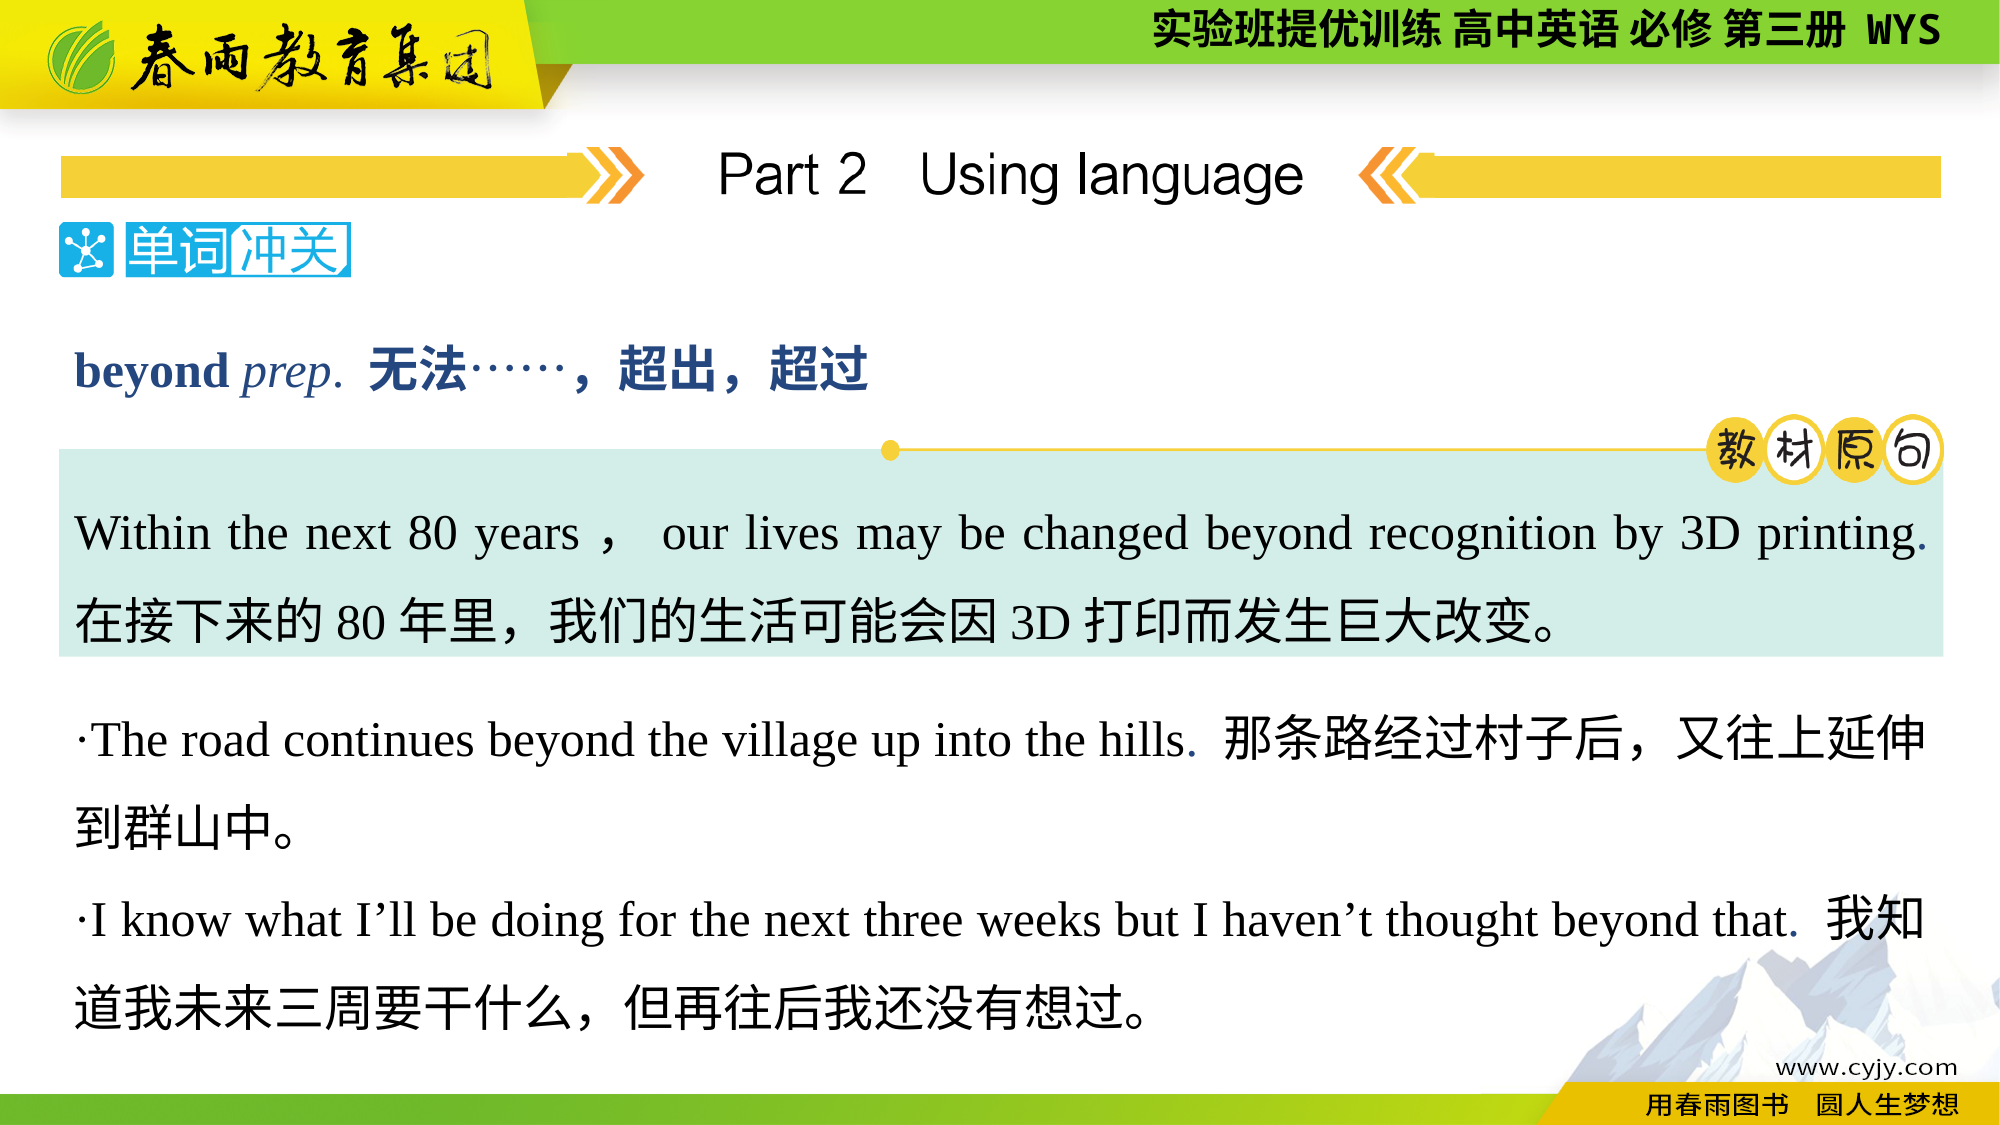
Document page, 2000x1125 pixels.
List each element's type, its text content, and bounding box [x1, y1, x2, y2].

text_box ·The road continues beyond the village up into the hills. 那条路经过村子后，又往上延伸到群山中。 ·I know what I’ll be doing for the next three weeks but I haven’t thought beyond that. 我知道我未来三周要干什么，但再往后我还没有想过。 [59, 668, 1942, 1044]
picture [0, 0, 2000, 1125]
text_box Within the next 80 years，our lives may be changed beyond recognition by 3D printing. 在接下来的80年里，我们的生活可能会因3D打印而发生巨大改变。 [59, 449, 1944, 657]
list beyond prep. 无法……，超出，超过 [59, 300, 1944, 395]
